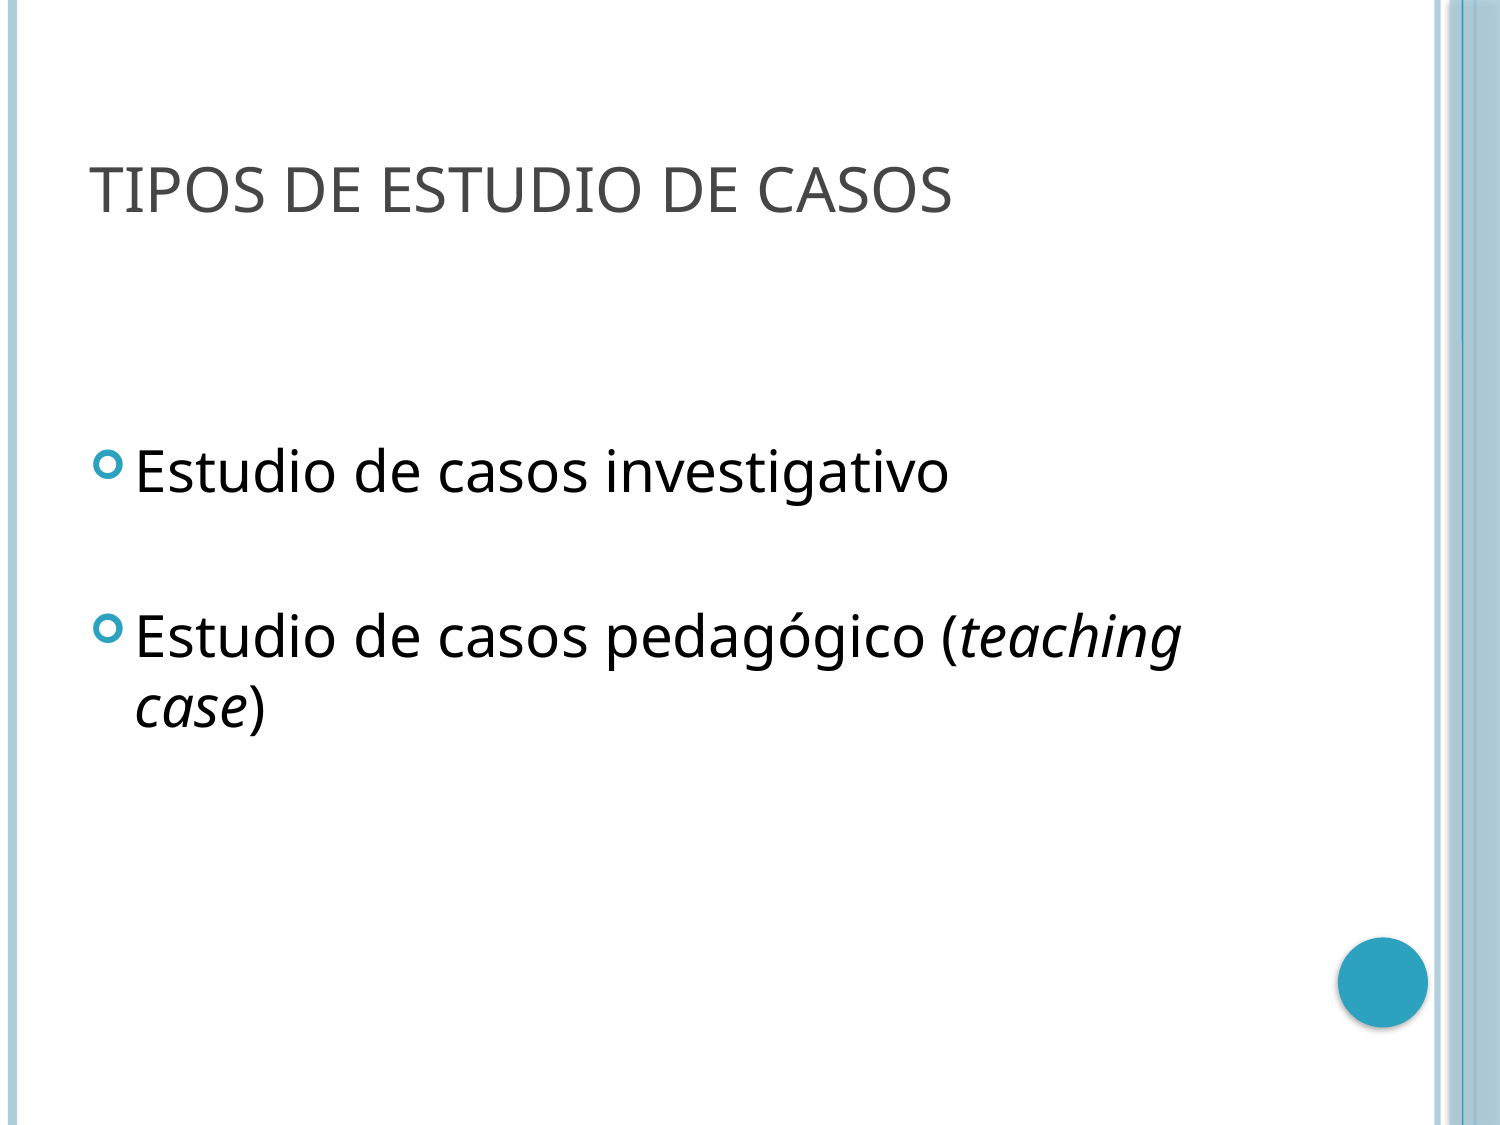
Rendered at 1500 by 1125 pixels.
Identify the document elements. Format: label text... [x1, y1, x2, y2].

list Estudio de casos investigativo Estudio de casos pedagógico (teaching case) [75, 262, 1300, 1062]
title Tipos de estudio de casos [75, 45, 1300, 233]
